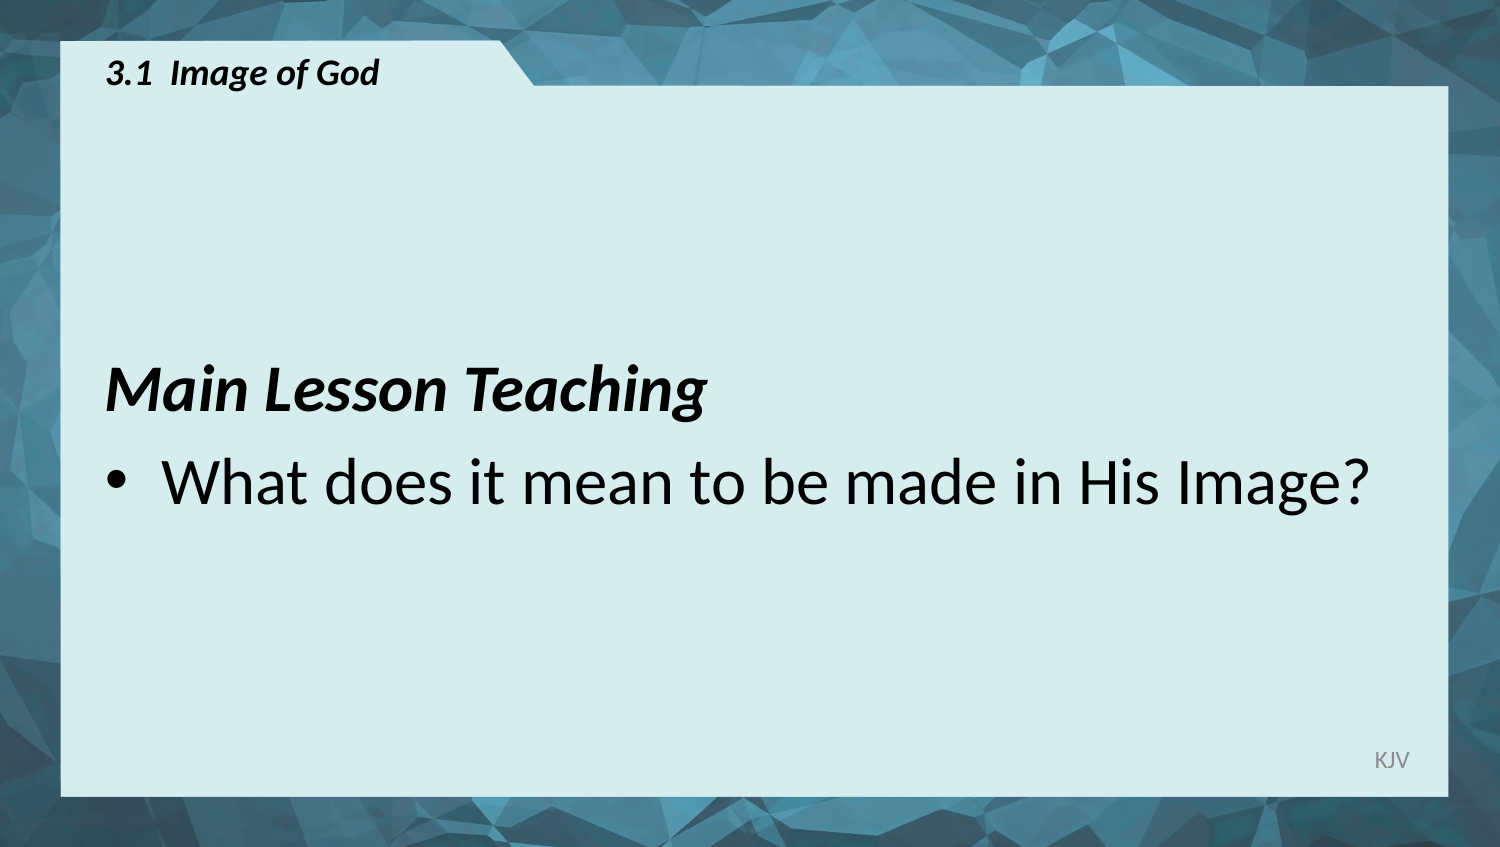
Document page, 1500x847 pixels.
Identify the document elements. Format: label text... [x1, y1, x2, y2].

title 3.1 Image of God [89, 33, 1420, 108]
list Main Lesson Teaching What does it mean to be made in His Image? [89, 141, 1403, 722]
picture [0, 0, 1500, 847]
footer KJV [950, 736, 1425, 782]
